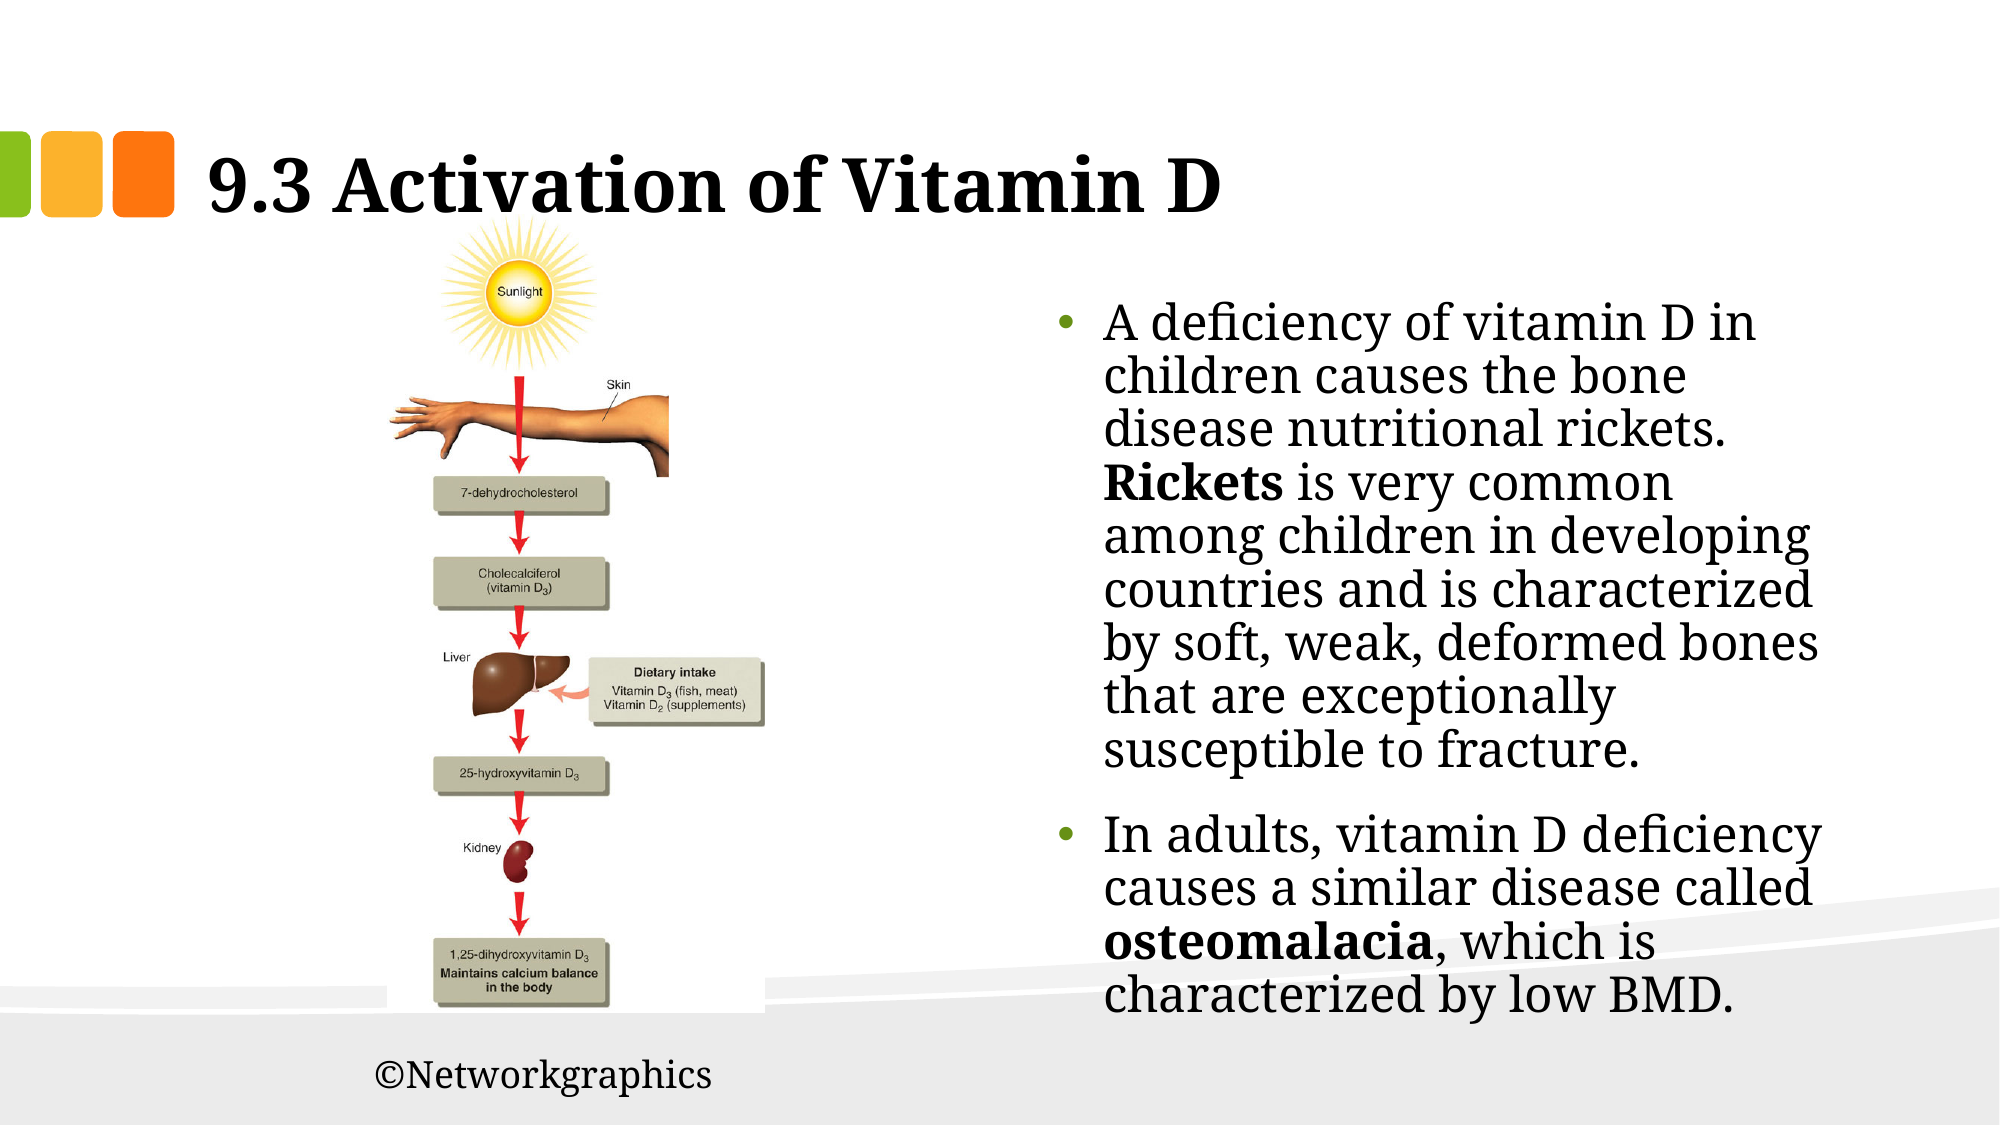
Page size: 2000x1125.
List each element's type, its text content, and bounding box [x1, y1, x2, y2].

text_box ©Networkgraphics [349, 1044, 738, 1104]
title 9.3 Activation of Vitamin D [187, 24, 1787, 238]
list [386, 214, 765, 1013]
list A deficiency of vitamin D in children causes the bone disease nutritional rickets. Rickets is very common among children in developing countries and is characterized by soft, weak, deformed bones that are exceptionally susceptible to fracture. In adults, vitamin D deficiency causes a similar disease called osteomalacia, which is characterized by low BMD. [1037, 287, 1850, 1053]
